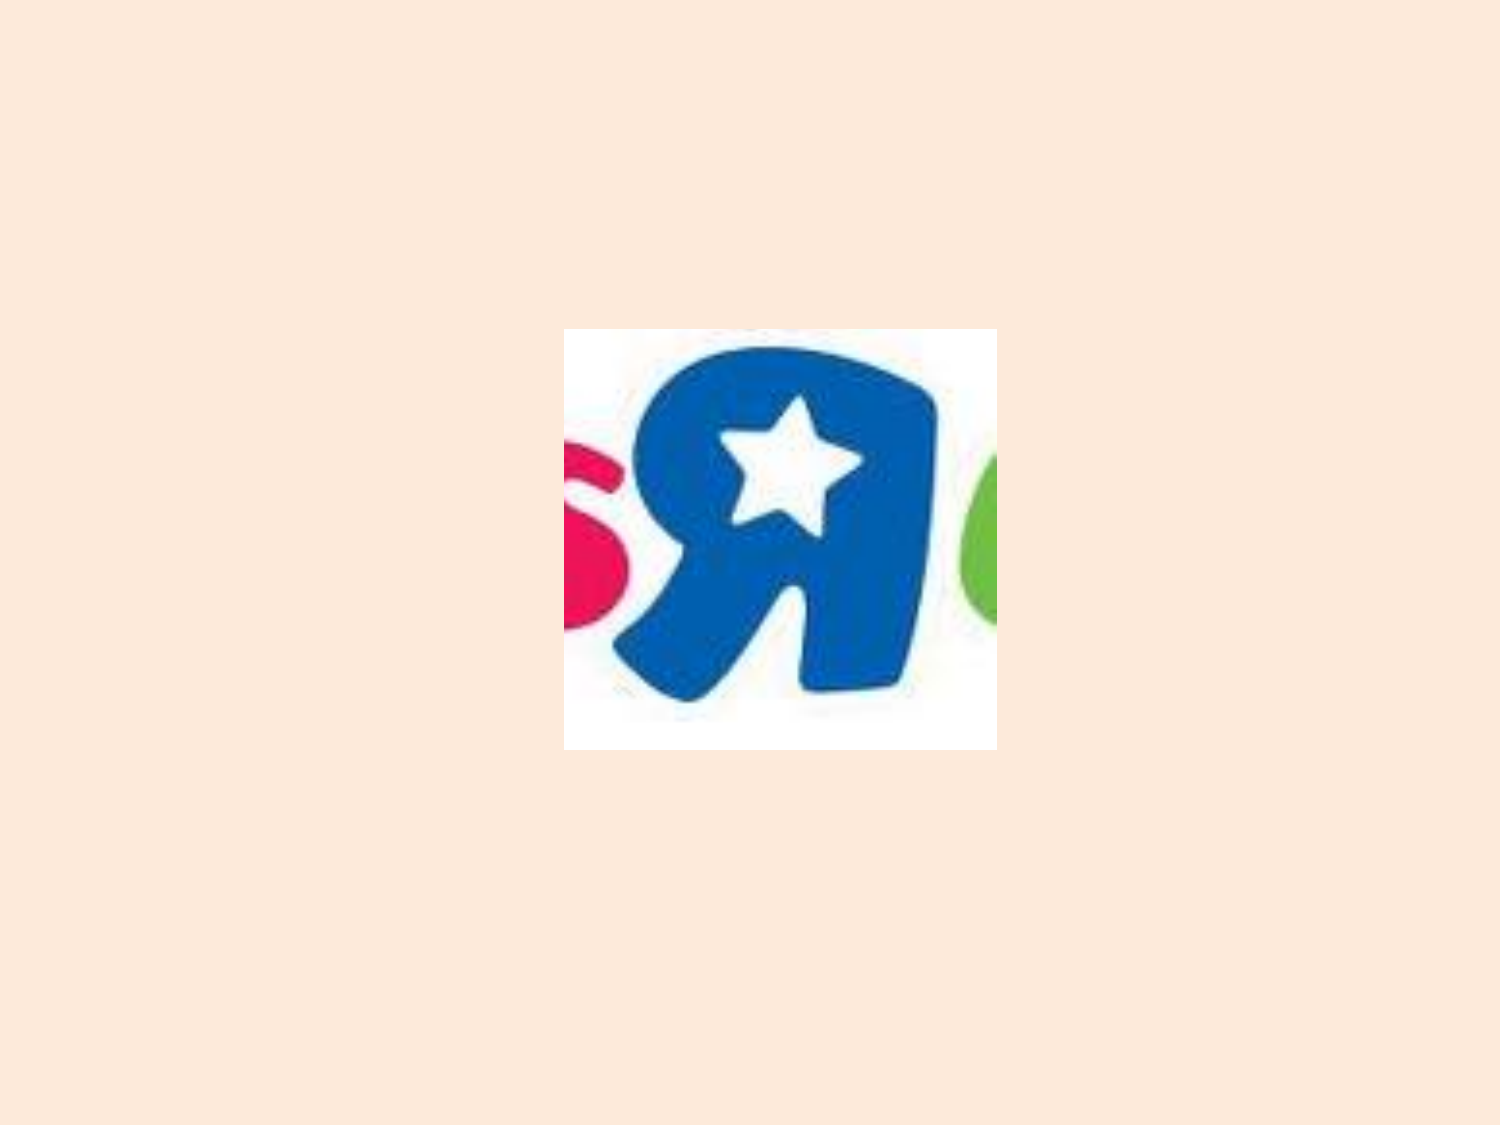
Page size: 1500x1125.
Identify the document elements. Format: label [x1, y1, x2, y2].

picture [564, 329, 997, 750]
